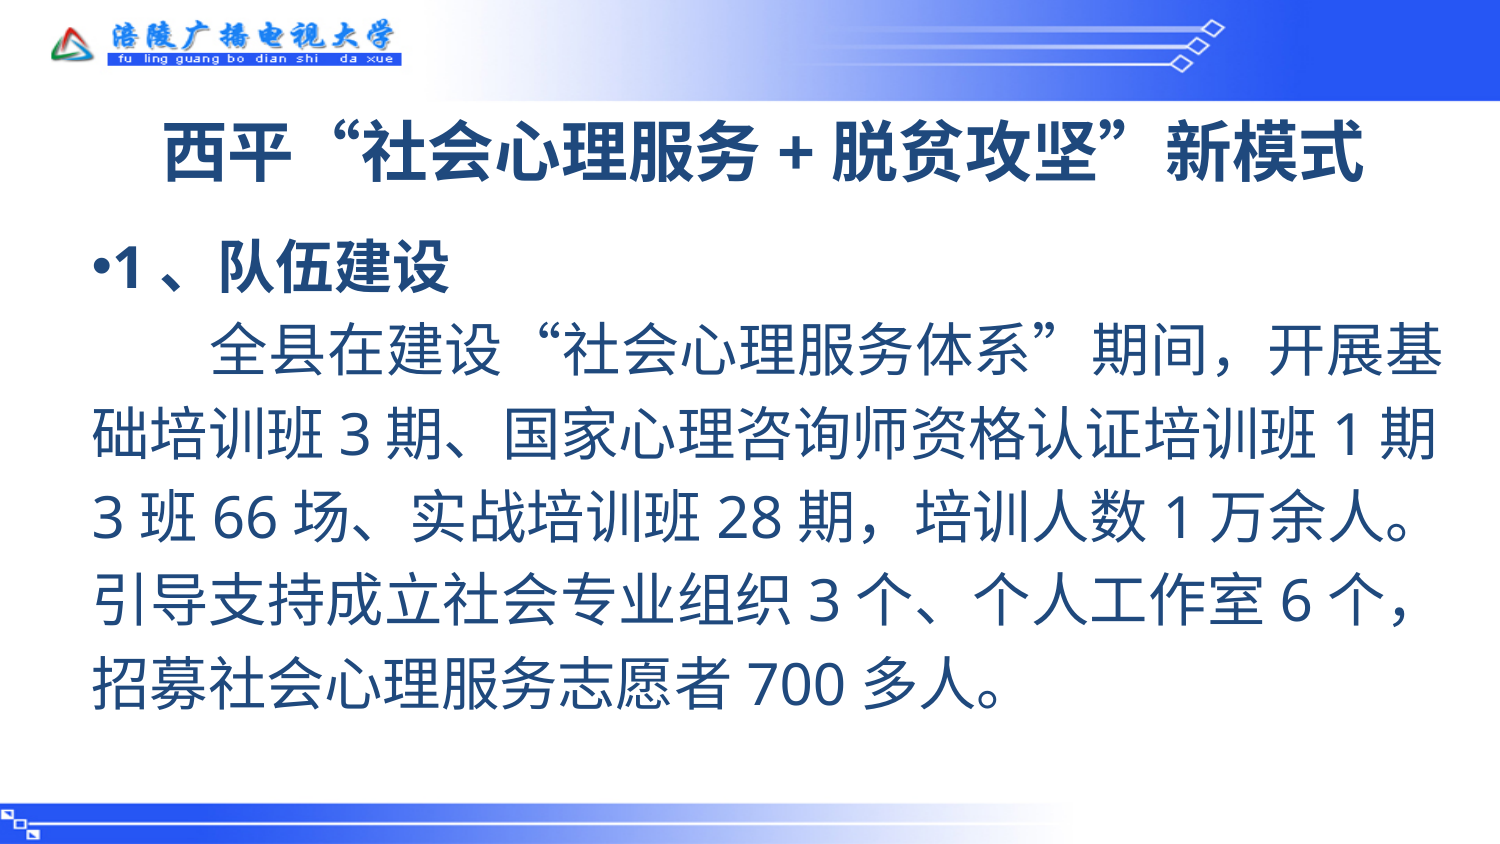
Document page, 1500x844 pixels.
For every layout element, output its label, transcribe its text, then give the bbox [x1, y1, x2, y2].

list 1、队伍建设 全县在建设“社会心理服务体系”期间，开展基础培训班3期、国家心理咨询师资格认证培训班1期3班66场、实战培训班28期，培训人数1万余人。引导支持成立社会专业组织3个、个人工作室6个，招募社会心理服务志愿者700多人。 [76, 209, 1459, 682]
title 西平“社会心理服务+脱贫攻坚”新模式 [88, 79, 1439, 209]
picture [0, 0, 1500, 844]
